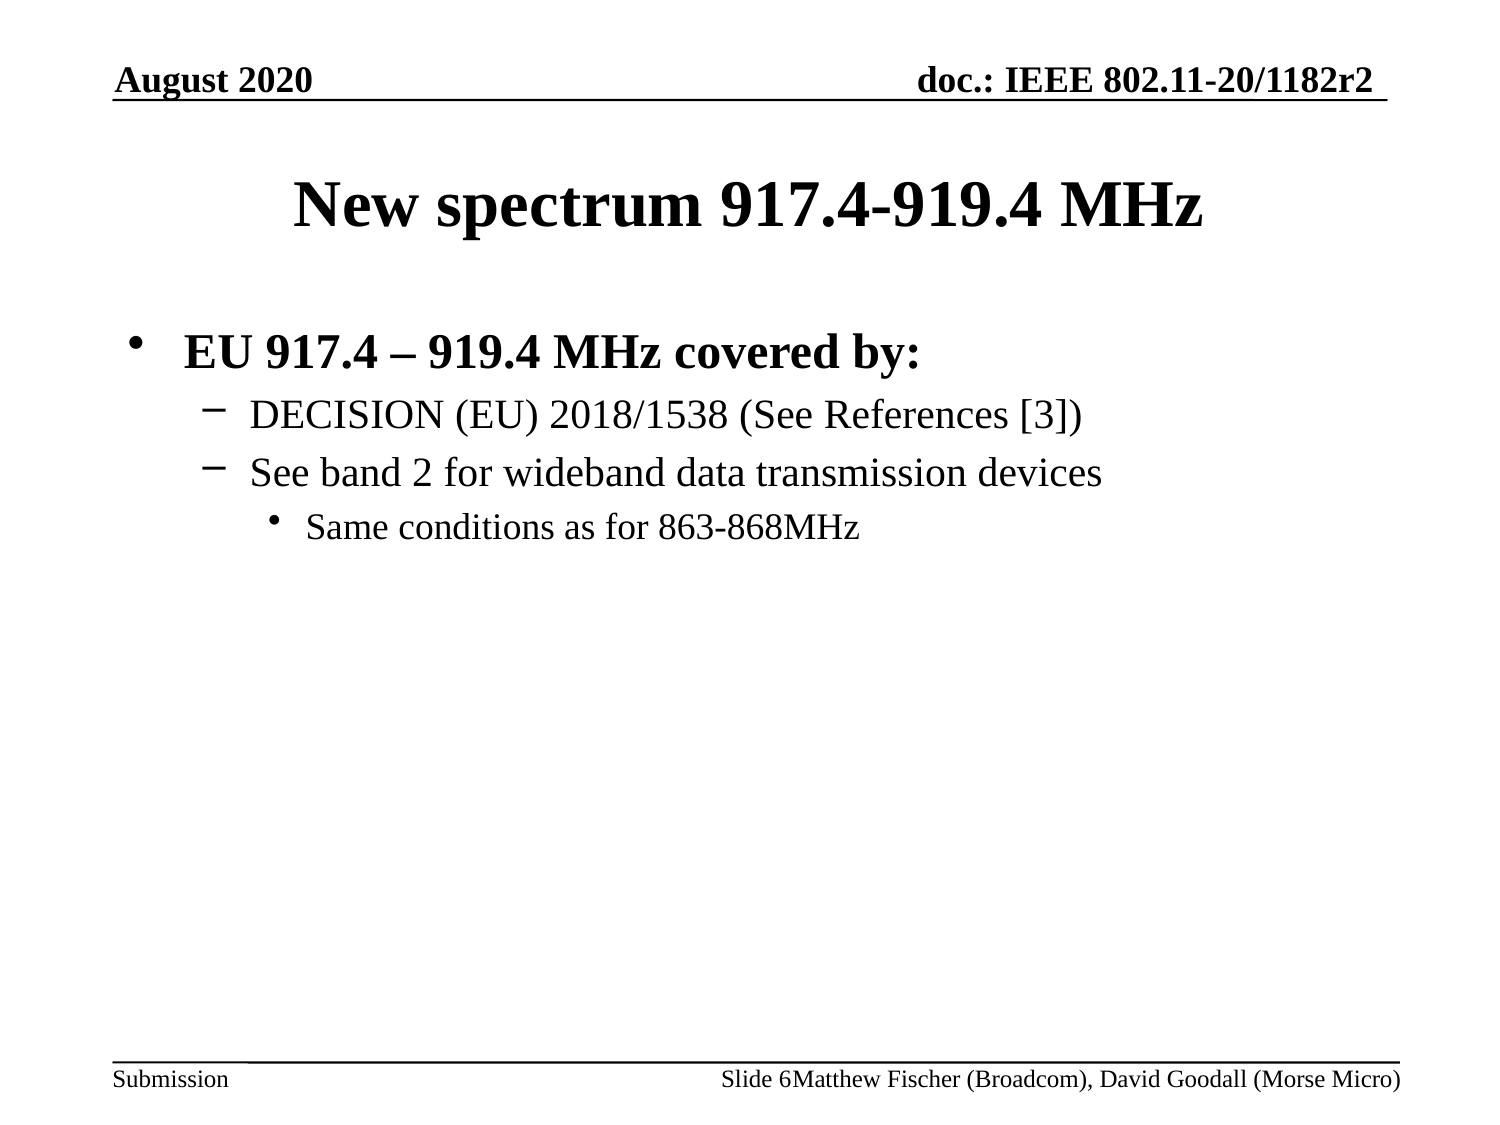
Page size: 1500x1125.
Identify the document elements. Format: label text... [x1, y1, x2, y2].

title New spectrum 917.4-919.4 MHz [112, 112, 1388, 288]
list EU 917.4 – 919.4 MHz covered by: DECISION (EU) 2018/1538 (See References [3]) See band 2 for wideband data transmission devices Same conditions as for 863-868MHz [112, 310, 1388, 976]
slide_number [114, 54, 316, 101]
footer Matthew Fischer (Broadcom), David Goodall (Morse Micro) [800, 1061, 1402, 1093]
slide_number Slide 6 [712, 1061, 800, 1093]
